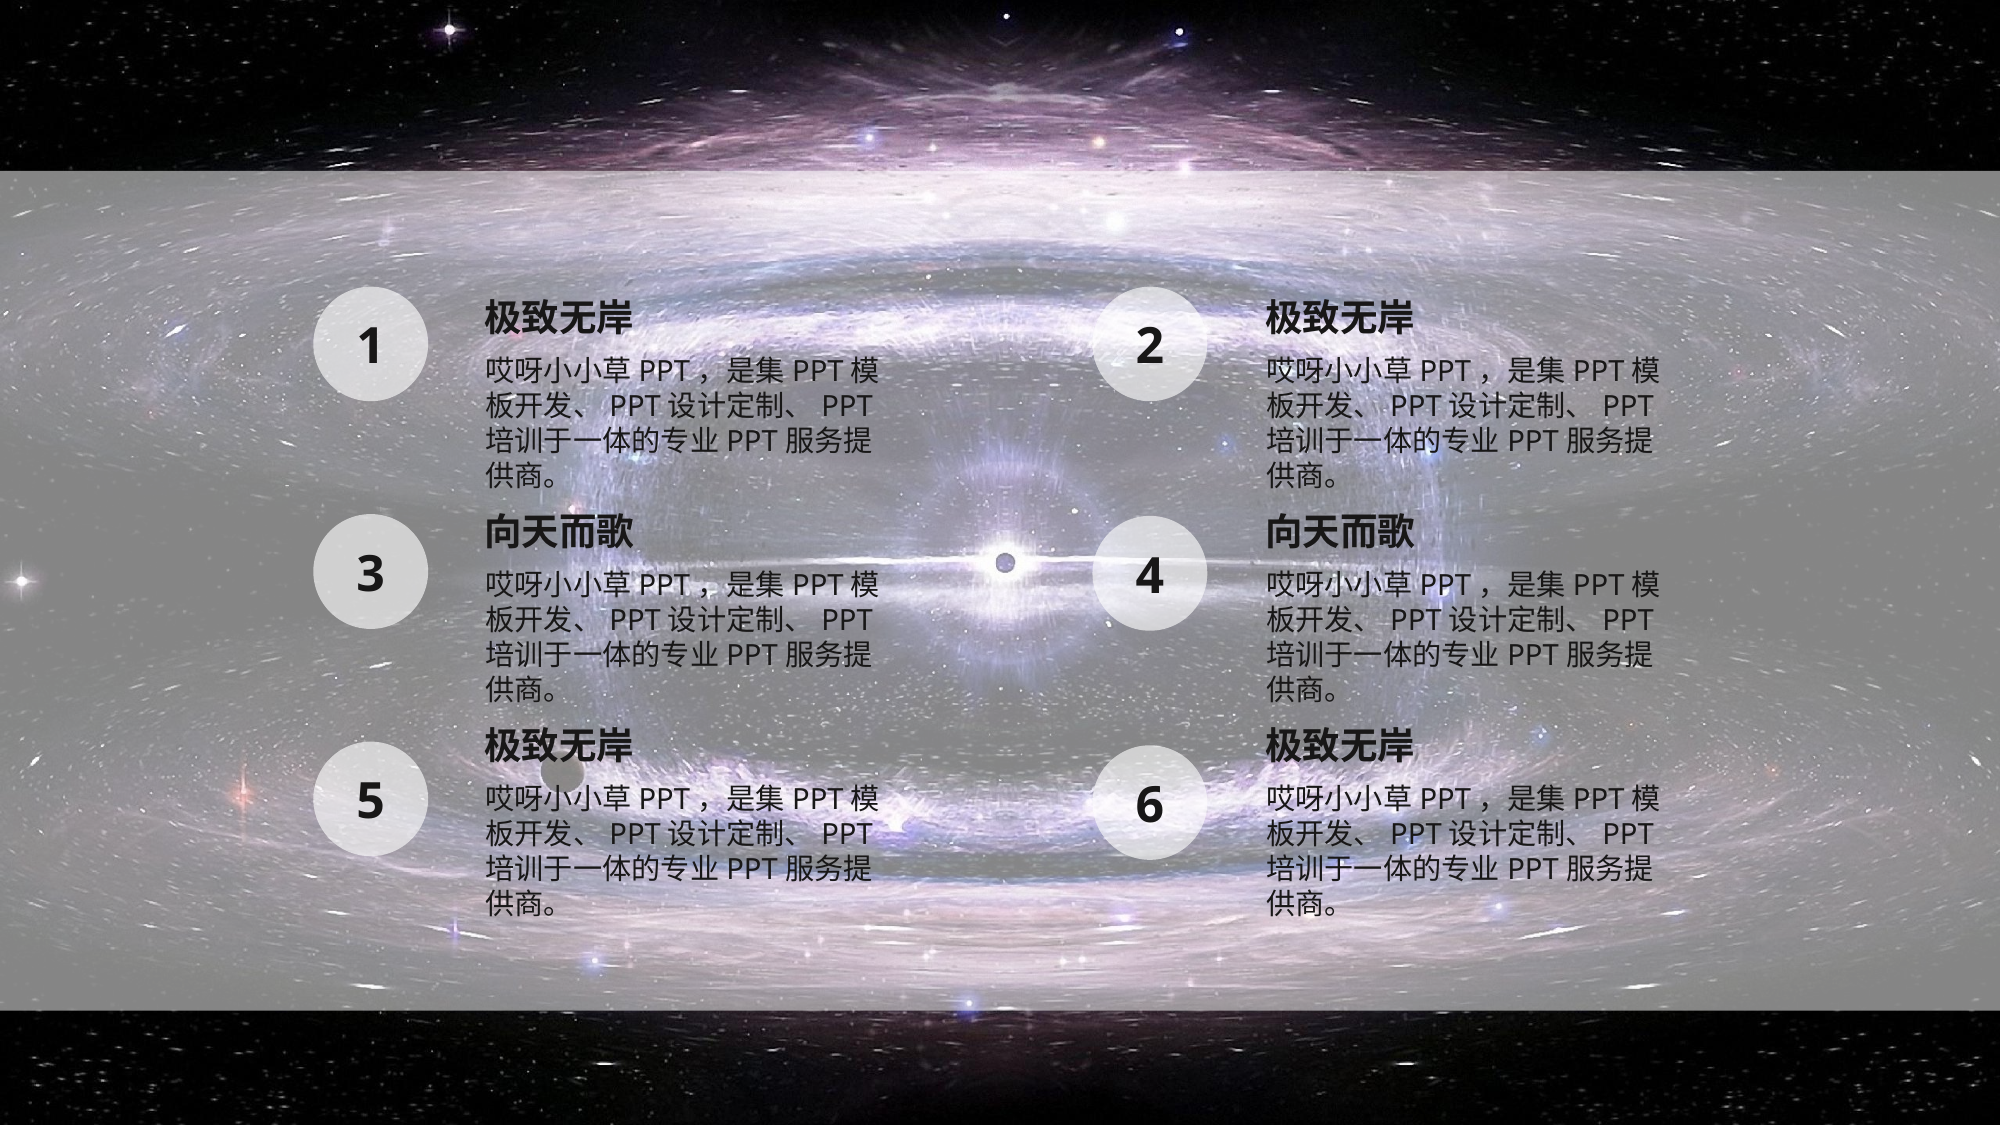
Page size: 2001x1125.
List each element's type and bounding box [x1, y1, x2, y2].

text_box [469, 286, 906, 467]
text_box [1250, 714, 1687, 895]
text_box [1250, 286, 1687, 467]
picture [0, 0, 2000, 1125]
text_box [469, 500, 906, 681]
text_box [469, 714, 906, 895]
text_box [1250, 500, 1687, 681]
